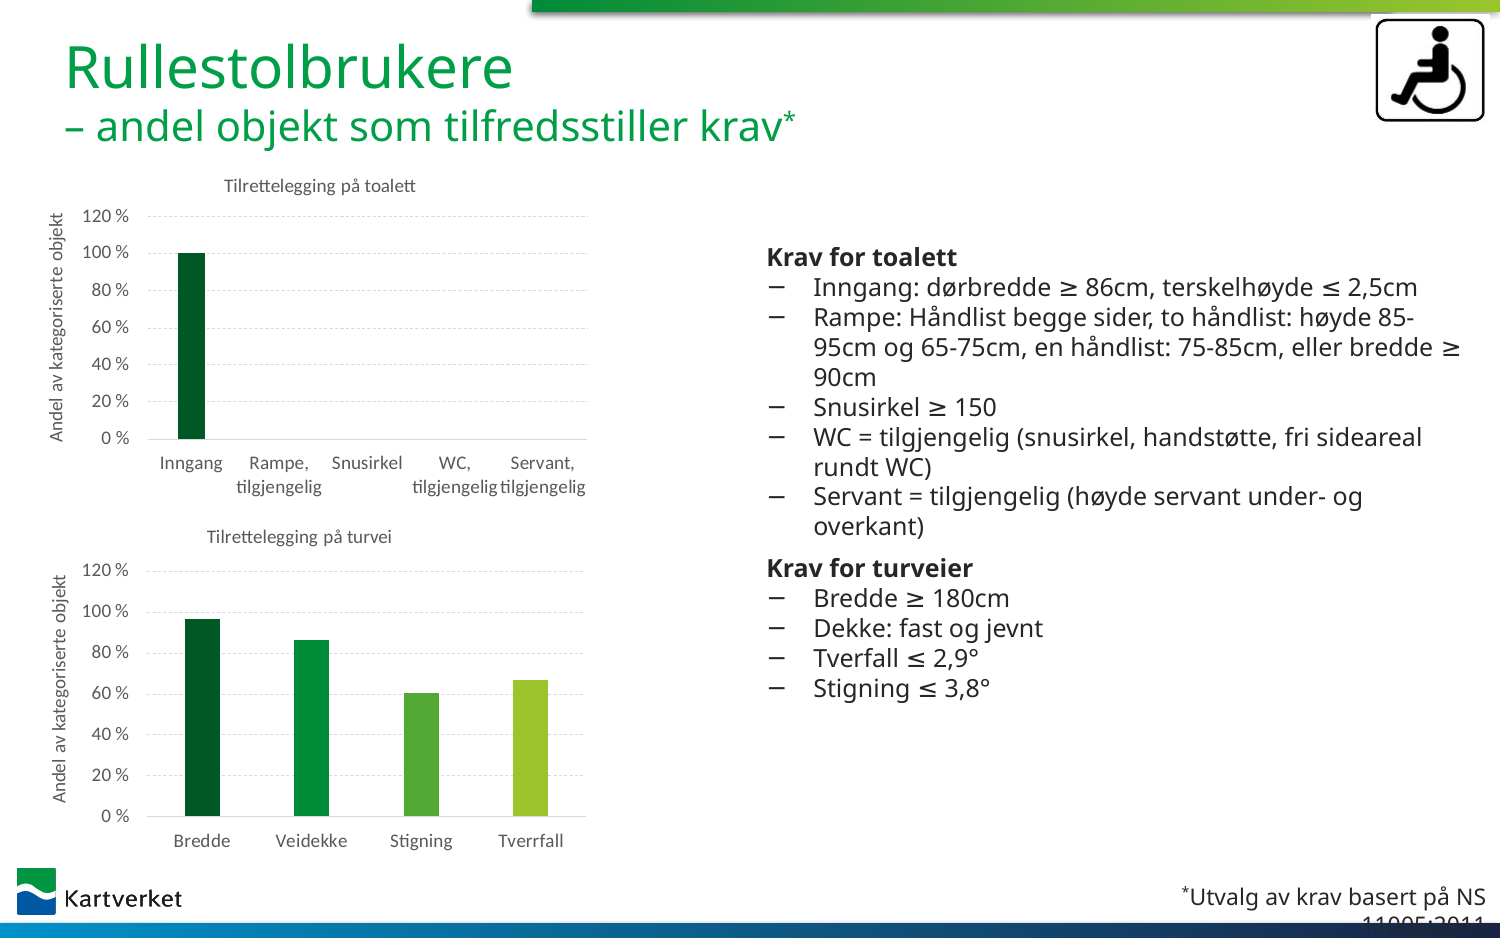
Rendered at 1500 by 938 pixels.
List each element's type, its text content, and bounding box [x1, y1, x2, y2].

text_box Rullestolbrukere – andel objekt som tilfredsstiller krav* [49, 14, 1431, 158]
picture [41, 520, 597, 859]
text_box *Utvalg av krav basert på NS 11005:2011 [1068, 873, 1500, 938]
picture [41, 166, 598, 505]
text_box Krav for toalett Inngang: dørbredde ≥ 86cm, terskelhøyde ≤ 2,5cm Rampe: Håndlist begge sider, to håndlist: høyde 85-95cm og 65-75cm, en håndlist: 75-85cm, eller bredde ≥ 90cm Snusirkel ≥ 150 WC = tilgjengelig (snusirkel, handstøtte, fri sideareal rundt WC) Servant = tilgjengelig (høyde servant under- og overkant) [751, 234, 1483, 545]
text_box Krav for turveier Bredde ≥ 180cm Dekke: fast og jevnt Tverfall ≤ 2,9° Stigning ≤ 3,8° [751, 545, 1483, 710]
picture [1371, 13, 1491, 127]
